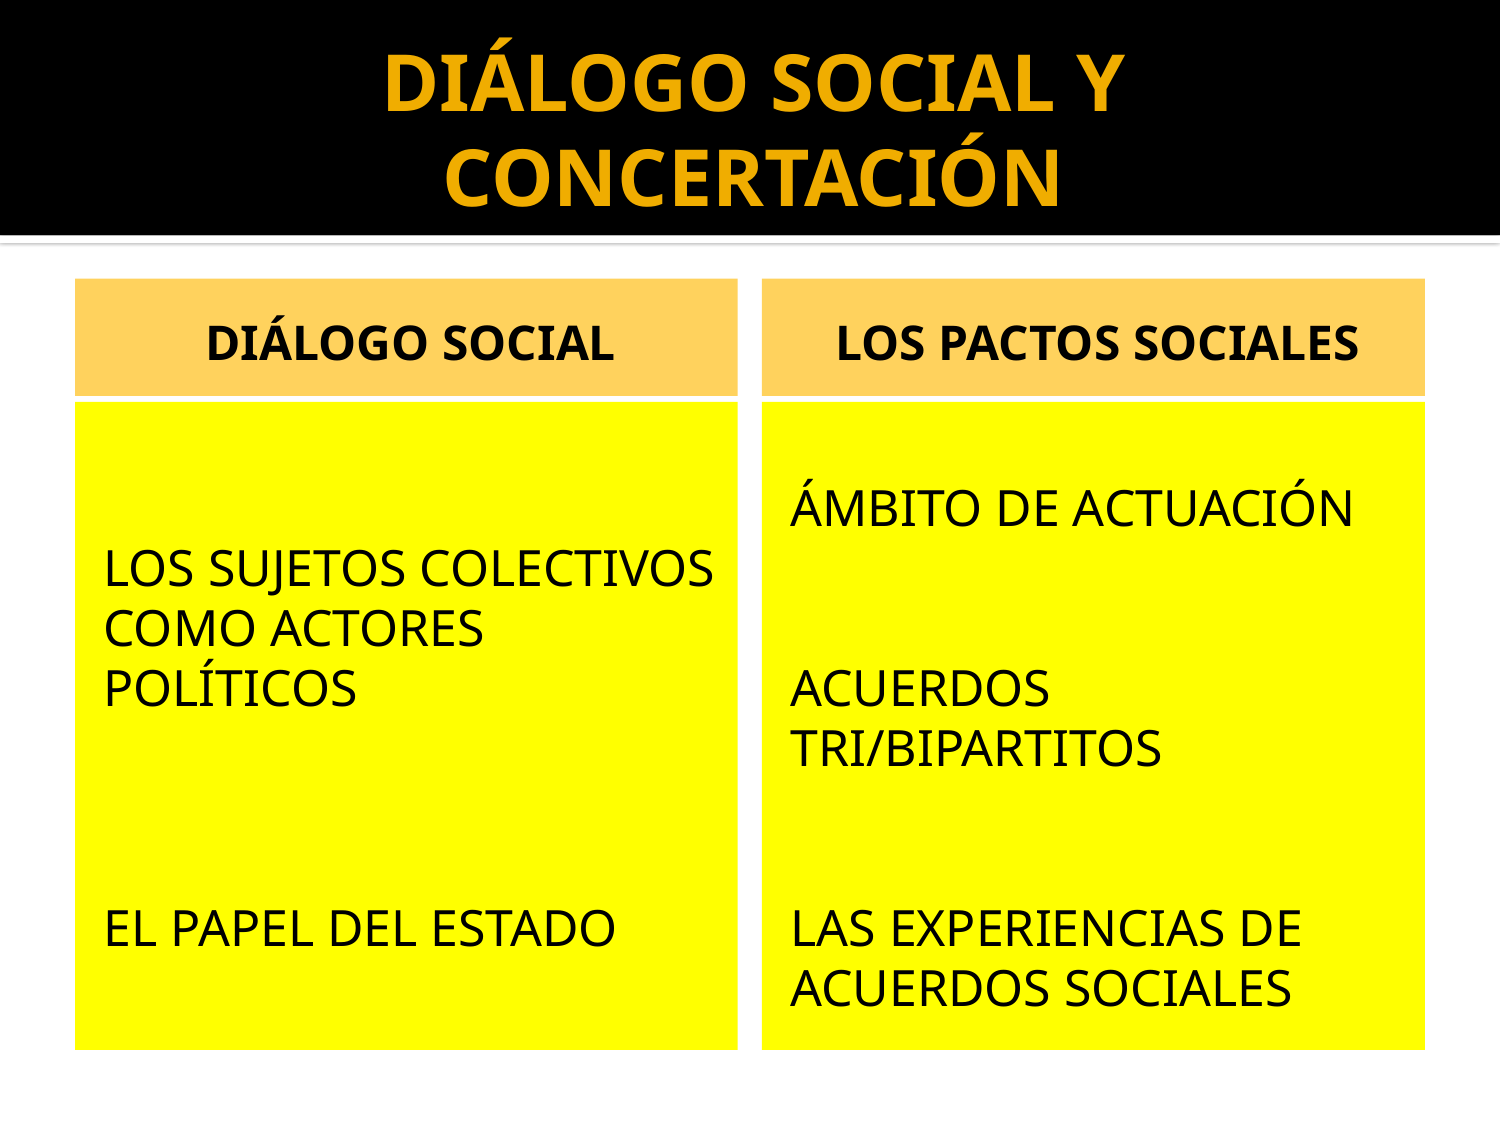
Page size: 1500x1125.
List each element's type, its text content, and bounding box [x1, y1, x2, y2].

list LOS SUJETOS COLECTIVOS COMO ACTORES POLÍTICOS EL PAPEL DEL ESTADO [75, 401, 738, 1050]
title DIÁLOGO SOCIAL Y CONCERTACIÓN [75, 24, 1425, 231]
list DIÁLOGO SOCIAL [75, 278, 738, 396]
list ÁMBITO DE ACTUACIÓN ACUERDOS TRI/BIPARTITOS LAS EXPERIENCIAS DE ACUERDOS SOCIALES [761, 401, 1425, 1050]
list LOS PACTOS SOCIALES [761, 278, 1425, 396]
